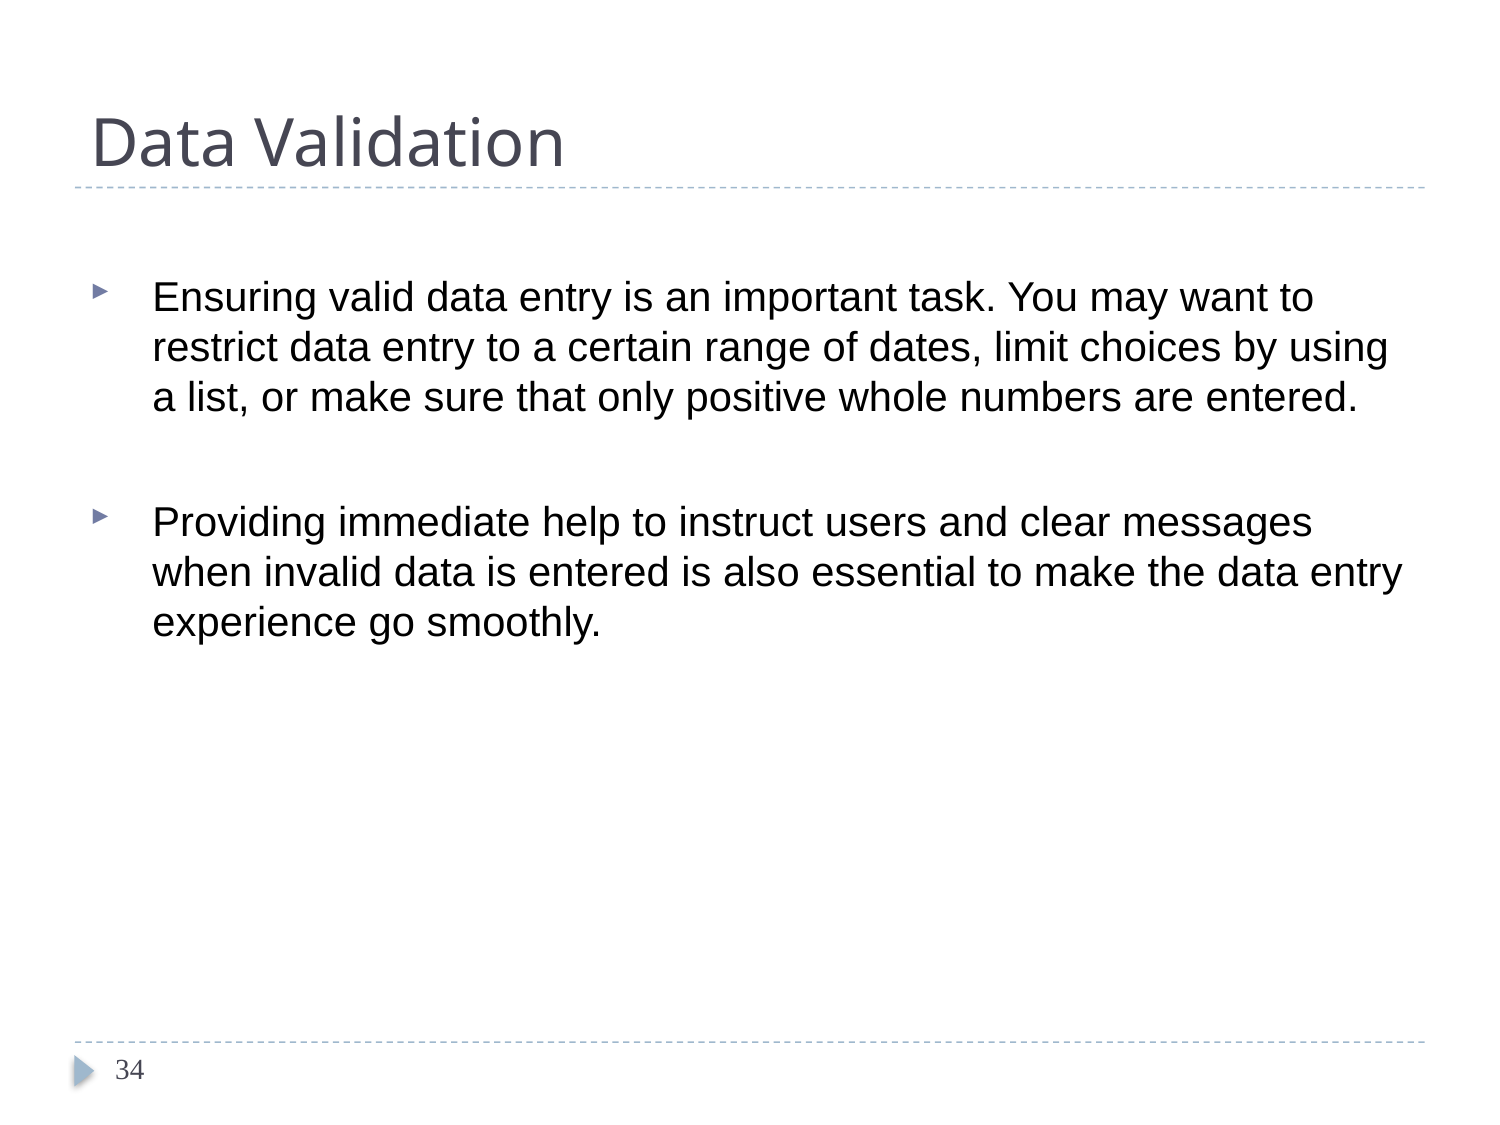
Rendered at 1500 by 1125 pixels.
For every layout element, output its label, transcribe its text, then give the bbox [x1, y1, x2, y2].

slide_number 34 [100, 1042, 426, 1103]
title Data Validation [74, 24, 1426, 188]
list Ensuring valid data entry is an important task. You may want to restrict data entry to a certain range of dates, limit choices by using a list, or make sure that only positive whole numbers are entered. Providing immediate help to instruct users and clear messages when invalid data is entered is also essential to make the data entry experience go smoothly. [74, 199, 1426, 1011]
